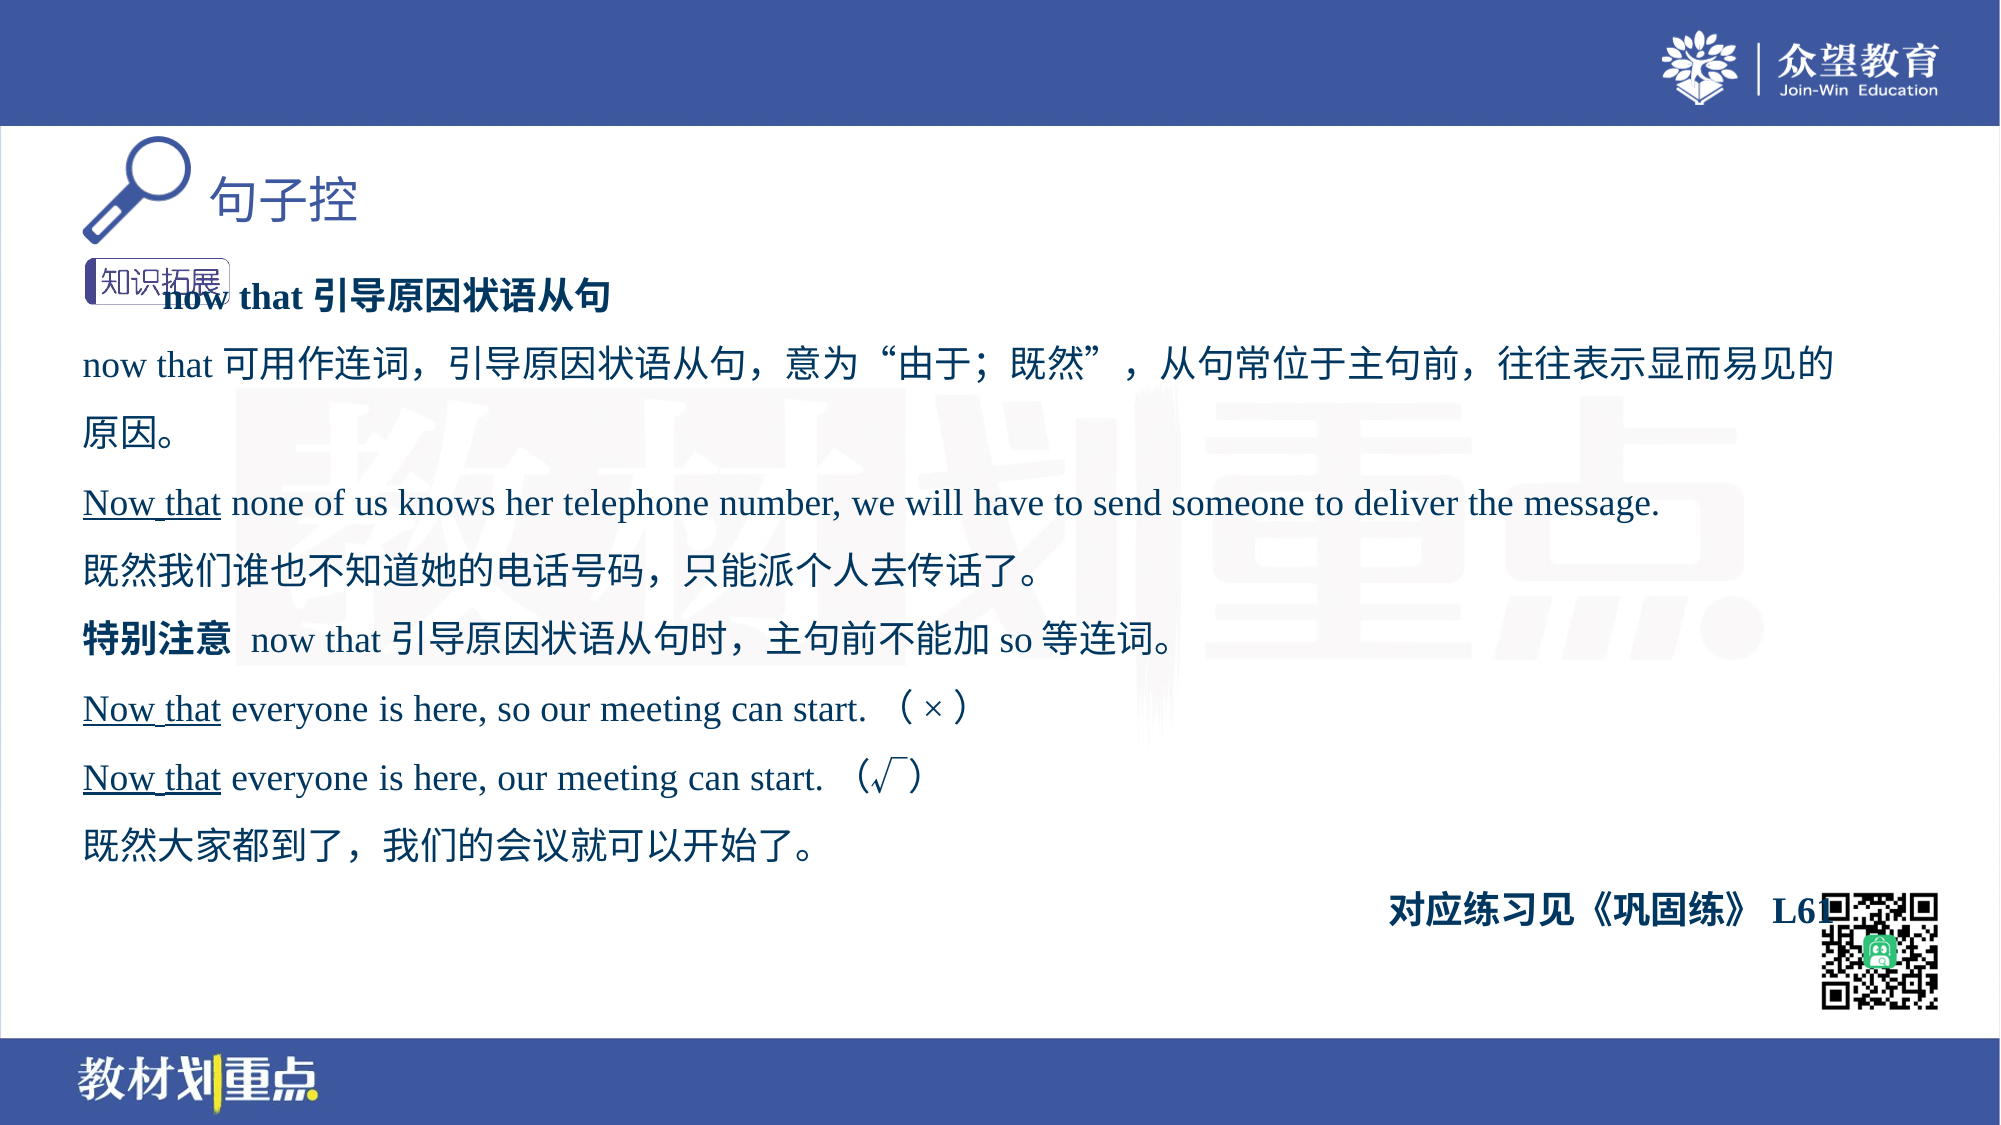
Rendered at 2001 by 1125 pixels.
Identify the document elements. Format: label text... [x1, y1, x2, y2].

picture [0, 0, 2000, 1125]
text_box now that引导原因状语从句 now that可用作连词，引导原因状语从句，意为“由于；既然”，从句常位于主句前，往往表示显而易见的 原因。 Now that none of us knows her telephone number, we will have to send someone to deliver the message. 既然我们谁也不知道她的电话号码，只能派个人去传话了。 特别注意 now that引导原因状语从句时，主句前不能加so等连词。 Now that everyone is here, so our meeting can start.（×） Now that everyone is here, our meeting can start.（√） 既然大家都到了，我们的会议就可以开始了。 对应练习见《巩固练》L61 [82, 248, 1817, 925]
